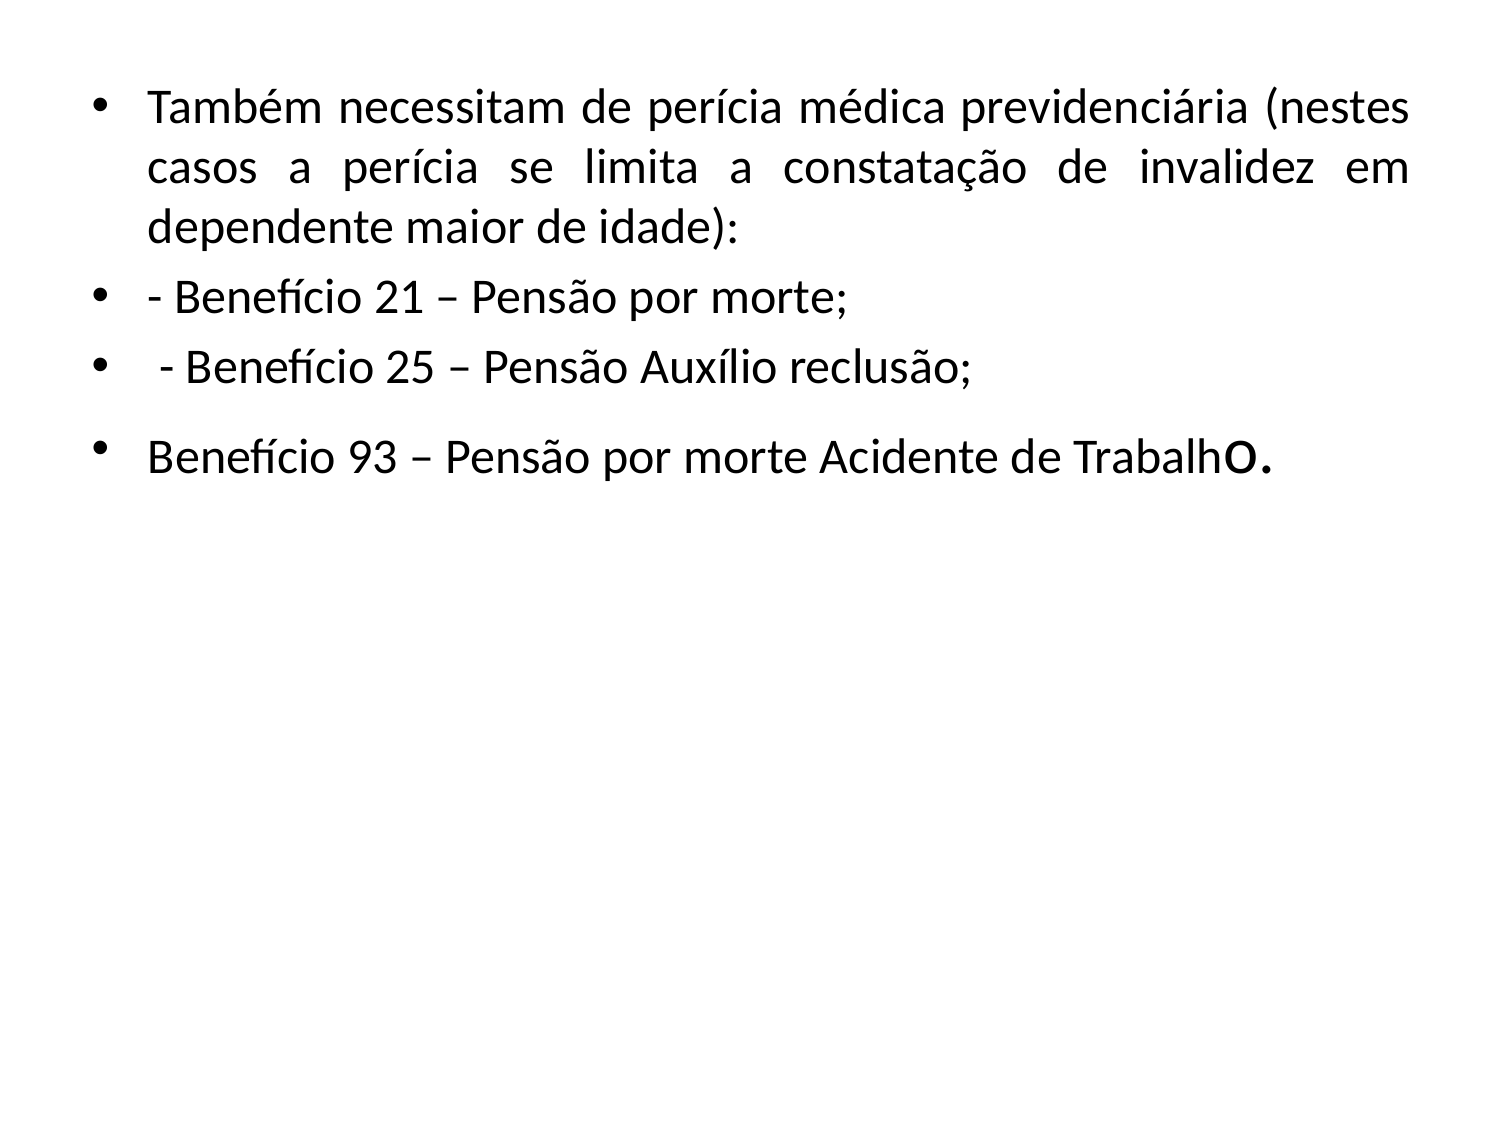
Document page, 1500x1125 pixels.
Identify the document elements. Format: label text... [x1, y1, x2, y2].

list Também necessitam de perícia médica previdenciária (nestes casos a perícia se limita a constatação de invalidez em dependente maior de idade): - Benefício 21 – Pensão por morte; - Benefício 25 – Pensão Auxílio reclusão; Benefício 93 – Pensão por morte Acidente de Trabalho. [76, 66, 1427, 809]
